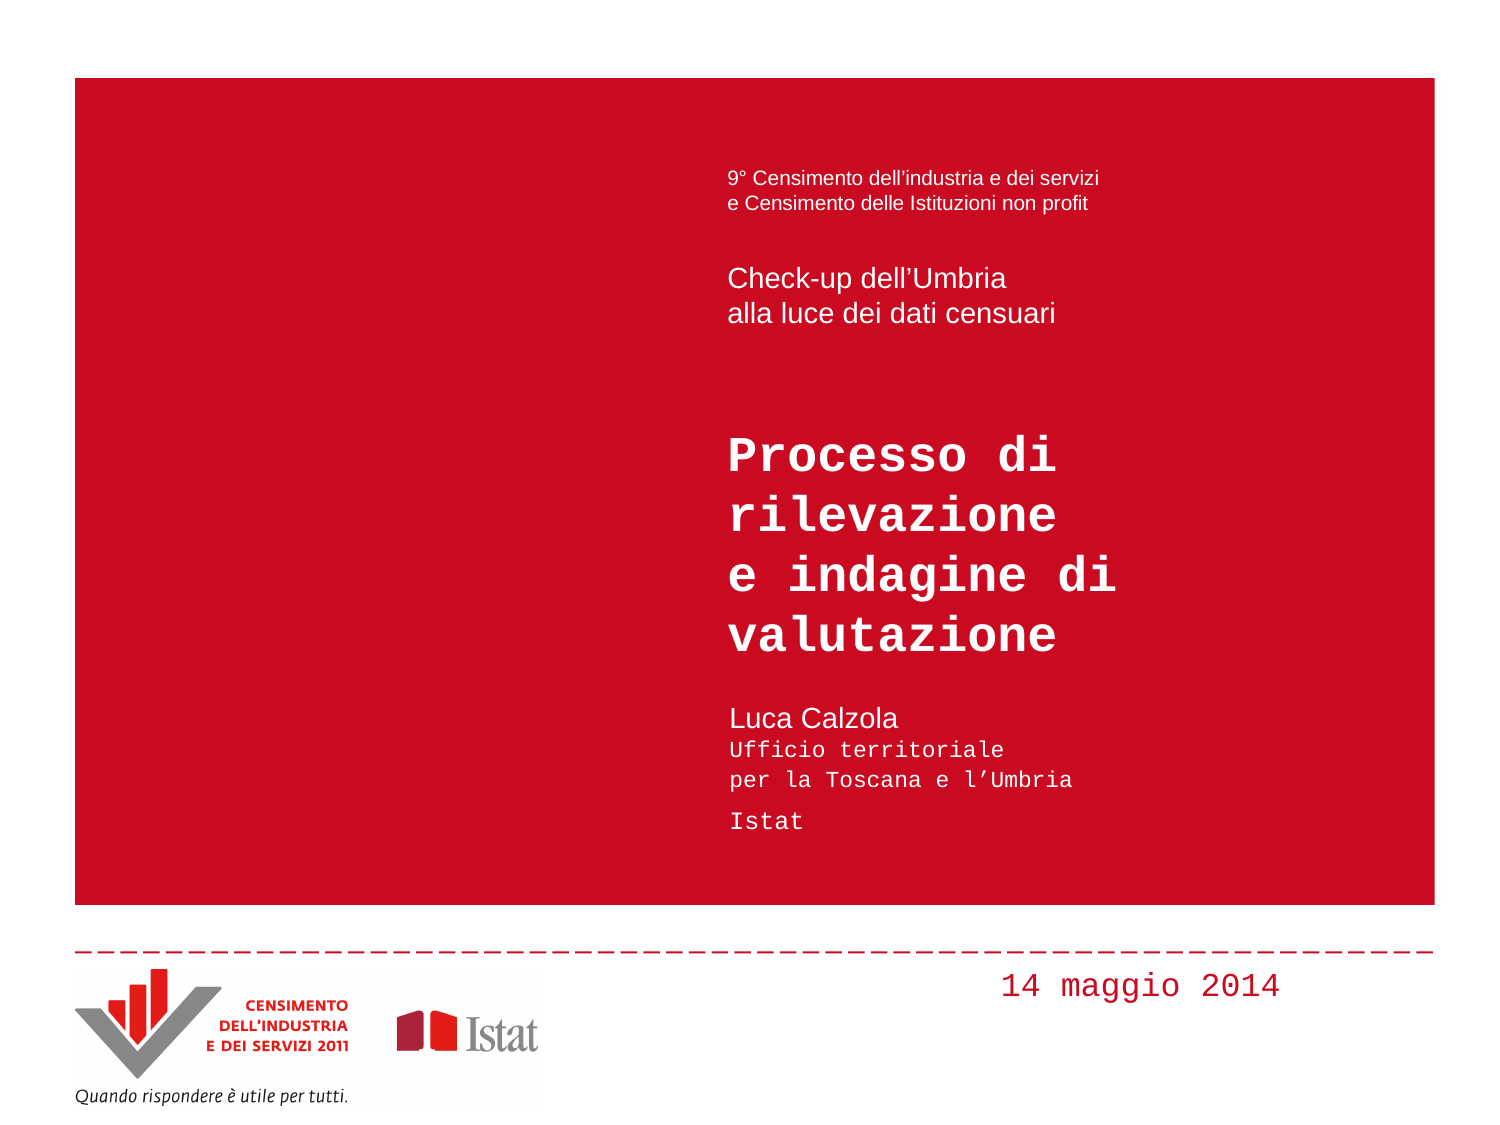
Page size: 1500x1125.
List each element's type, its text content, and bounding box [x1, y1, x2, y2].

text_box 9° Censimento dell’industria e dei servizi e Censimento delle Istituzioni non profit Check-up dell’Umbria alla luce dei dati censuari [712, 157, 1229, 337]
text_box Luca Calzola Ufficio territoriale per la Toscana e l’Umbria Istat [714, 692, 1306, 842]
text_box [75, 78, 1435, 905]
picture [74, 969, 538, 1107]
text_box Processo di rilevazione e indagine di valutazione [712, 414, 1424, 669]
text_box 14 maggio 2014 [986, 955, 1471, 1011]
